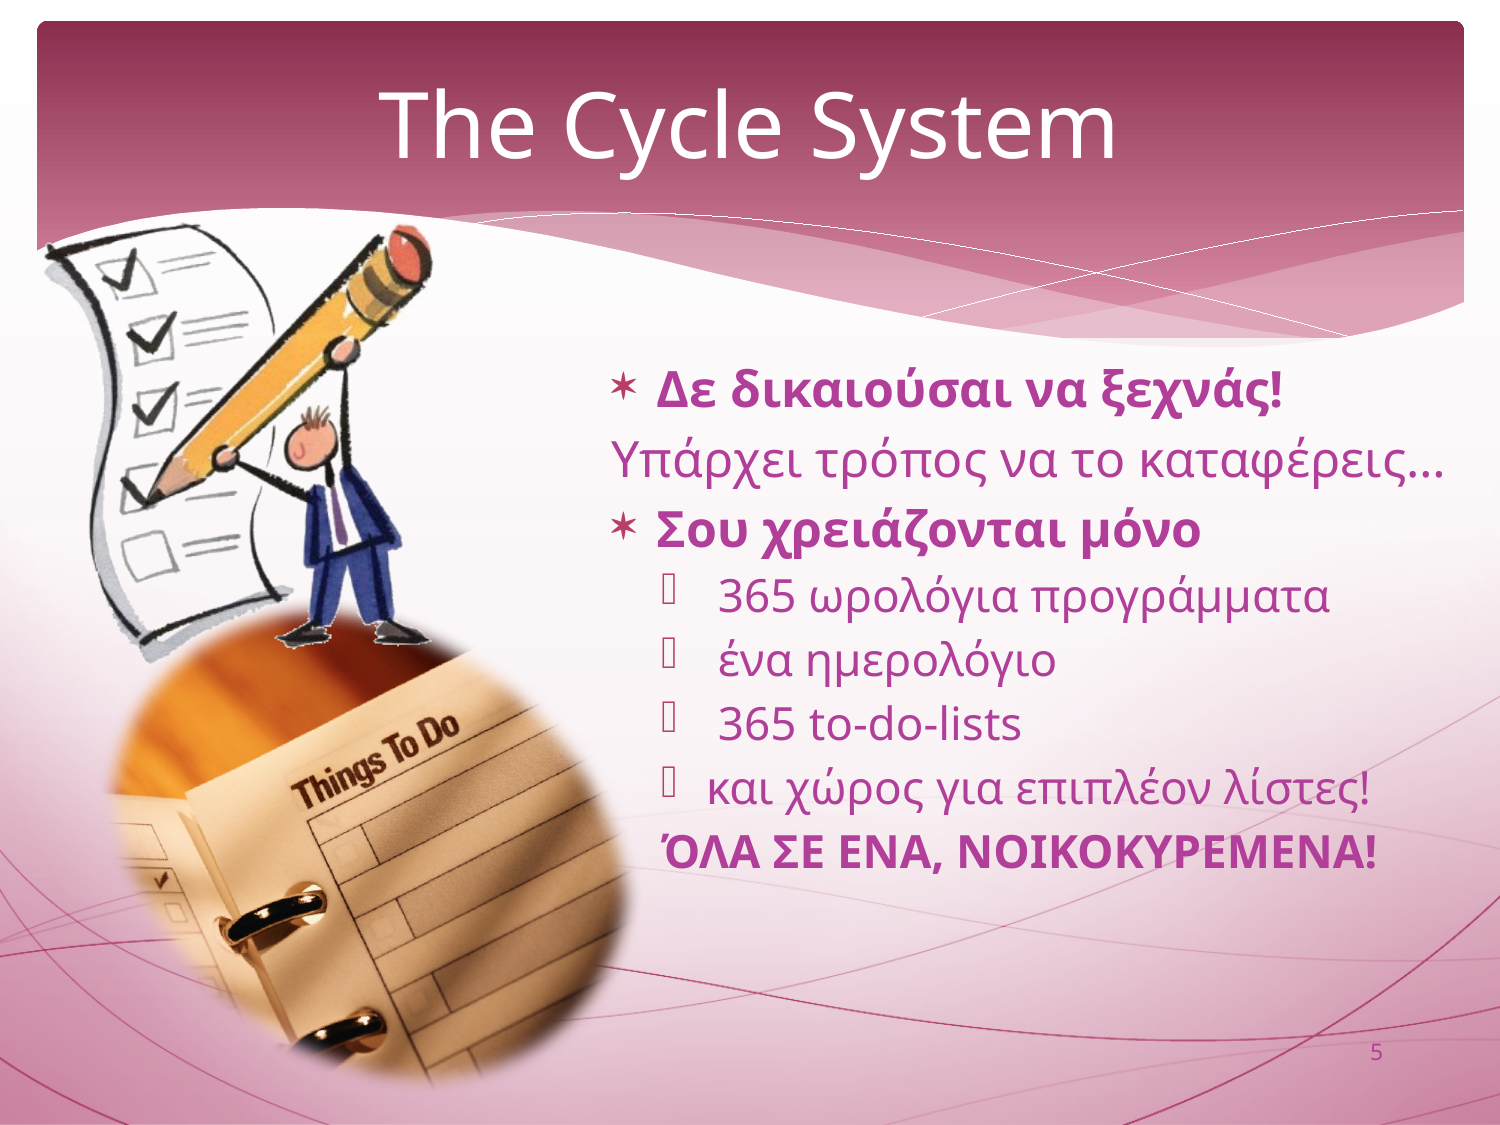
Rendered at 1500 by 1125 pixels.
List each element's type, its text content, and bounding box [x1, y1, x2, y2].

slide_number 5 [1281, 1023, 1473, 1084]
title The Cycle System [75, 19, 1425, 225]
picture [40, 219, 659, 1077]
list Δε δικαιούσαι να ξεχνάς! Υπάρχει τρόπος να το καταφέρεις… Σου χρειάζονται μόνο 365 ωρολόγια προγράμματα ένα ημερολόγιο 365 to-do-lists και χώρος για επιπλέον λίστες! ΌΛΑ ΣΕ ΕΝΑ, ΝΟΙΚΟΚΥΡΕΜΕΝΑ! [596, 349, 1500, 1083]
